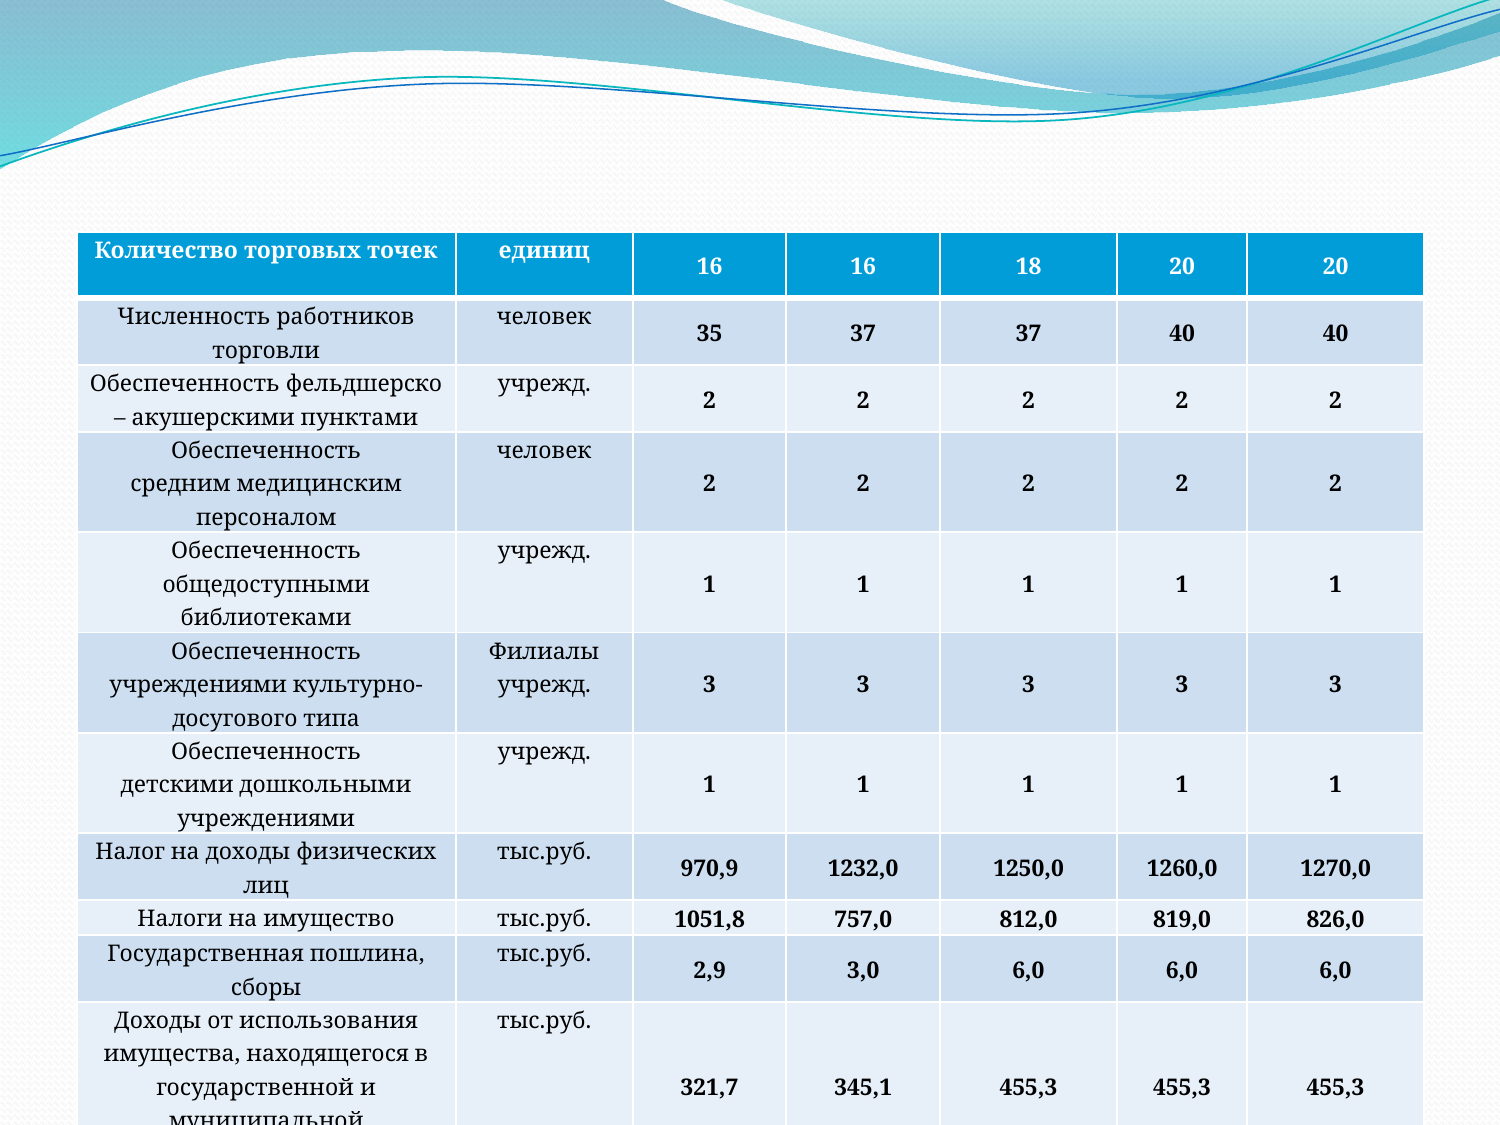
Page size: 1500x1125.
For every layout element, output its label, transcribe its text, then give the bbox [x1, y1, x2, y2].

table_cell Государственная пошлина, сборы [78, 936, 455, 1001]
table_cell 3 [787, 633, 939, 732]
table_cell 812,0 [941, 901, 1116, 934]
table_cell Обеспеченность средним медицинским персоналом [78, 433, 455, 531]
table_header 16 [787, 233, 939, 295]
table_cell 2 [634, 433, 785, 531]
table_cell тыс.руб. [457, 1003, 632, 1125]
table_header 20 [1118, 233, 1246, 295]
table_cell человек [457, 301, 632, 364]
table_cell 1051,8 [634, 901, 785, 934]
table_cell 40 [1118, 301, 1246, 364]
table_cell 2 [1118, 366, 1246, 431]
table_cell 1 [1248, 533, 1423, 632]
table_cell 2 [941, 366, 1116, 431]
table_cell 1 [1248, 734, 1423, 832]
table_cell 2 [1118, 433, 1246, 531]
table_cell 3,0 [787, 936, 939, 1001]
table_cell тыс.руб. [457, 834, 632, 899]
table_cell 1 [1118, 533, 1246, 632]
table_cell Налог на доходы физических лиц [78, 834, 455, 899]
table_cell 1270,0 [1248, 834, 1423, 899]
table_cell тыс.руб. [457, 936, 632, 1001]
table_cell Обеспеченность учреждениями культурно- досугового типа [78, 633, 455, 732]
table_cell 1232,0 [787, 834, 939, 899]
table_cell 757,0 [787, 901, 939, 934]
table_cell Налоги на имущество [78, 901, 455, 934]
table_cell 1 [941, 533, 1116, 632]
table_cell Обеспеченность детскими дошкольными учреждениями [78, 734, 455, 832]
table_cell 1 [634, 734, 785, 832]
table_cell 3 [941, 633, 1116, 732]
table_cell 1 [787, 734, 939, 832]
table_cell Численность работников торговли [78, 301, 455, 364]
table_cell 3 [634, 633, 785, 732]
table_cell Доходы от использования имущества, находящегося в государственной и муниципальной собственности [78, 1003, 455, 1125]
table_cell 826,0 [1248, 901, 1423, 934]
table_cell 819,0 [1118, 901, 1246, 934]
table_cell 6,0 [1118, 936, 1246, 1001]
table_cell 6,0 [941, 936, 1116, 1001]
table_cell 2 [941, 433, 1116, 531]
table_cell 2,9 [634, 936, 785, 1001]
table_header 16 [634, 233, 785, 295]
table_header Количество торговых точек [78, 233, 455, 295]
table_cell 321,7 [634, 1003, 785, 1125]
table_header единиц [457, 233, 632, 295]
table_cell 1260,0 [1118, 834, 1246, 899]
table_cell 37 [941, 301, 1116, 364]
table_cell 455,3 [941, 1003, 1116, 1125]
table_header 20 [1248, 233, 1423, 295]
table_cell учрежд. [457, 734, 632, 832]
table_cell 1 [1118, 734, 1246, 832]
table_cell учрежд. [457, 366, 632, 431]
table_cell 455,3 [1248, 1003, 1423, 1125]
table_cell 1 [787, 533, 939, 632]
table_cell 2 [787, 366, 939, 431]
table_cell 3 [1118, 633, 1246, 732]
table_header 18 [941, 233, 1116, 295]
table_cell 1250,0 [941, 834, 1116, 899]
table_cell 6,0 [1248, 936, 1423, 1001]
table_cell человек [457, 433, 632, 531]
table_cell Филиалы учрежд. [457, 633, 632, 732]
table_cell 2 [1248, 433, 1423, 531]
table_cell Обеспеченность общедоступными библиотеками [78, 533, 455, 632]
table_cell 2 [634, 366, 785, 431]
table_cell 345,1 [787, 1003, 939, 1125]
table_cell Обеспеченность фельдшерско – акушерскими пунктами [78, 366, 455, 431]
table_cell учрежд. [457, 533, 632, 632]
table_cell 970,9 [634, 834, 785, 899]
table_cell 455,3 [1118, 1003, 1246, 1125]
table_cell 3 [1248, 633, 1423, 732]
table_cell 2 [1248, 366, 1423, 431]
table_cell 40 [1248, 301, 1423, 364]
table_cell тыс.руб. [457, 901, 632, 934]
table_cell 35 [634, 301, 785, 364]
table_cell 2 [787, 433, 939, 531]
table_cell 1 [941, 734, 1116, 832]
table_cell 1 [634, 533, 785, 632]
table_cell 37 [787, 301, 939, 364]
